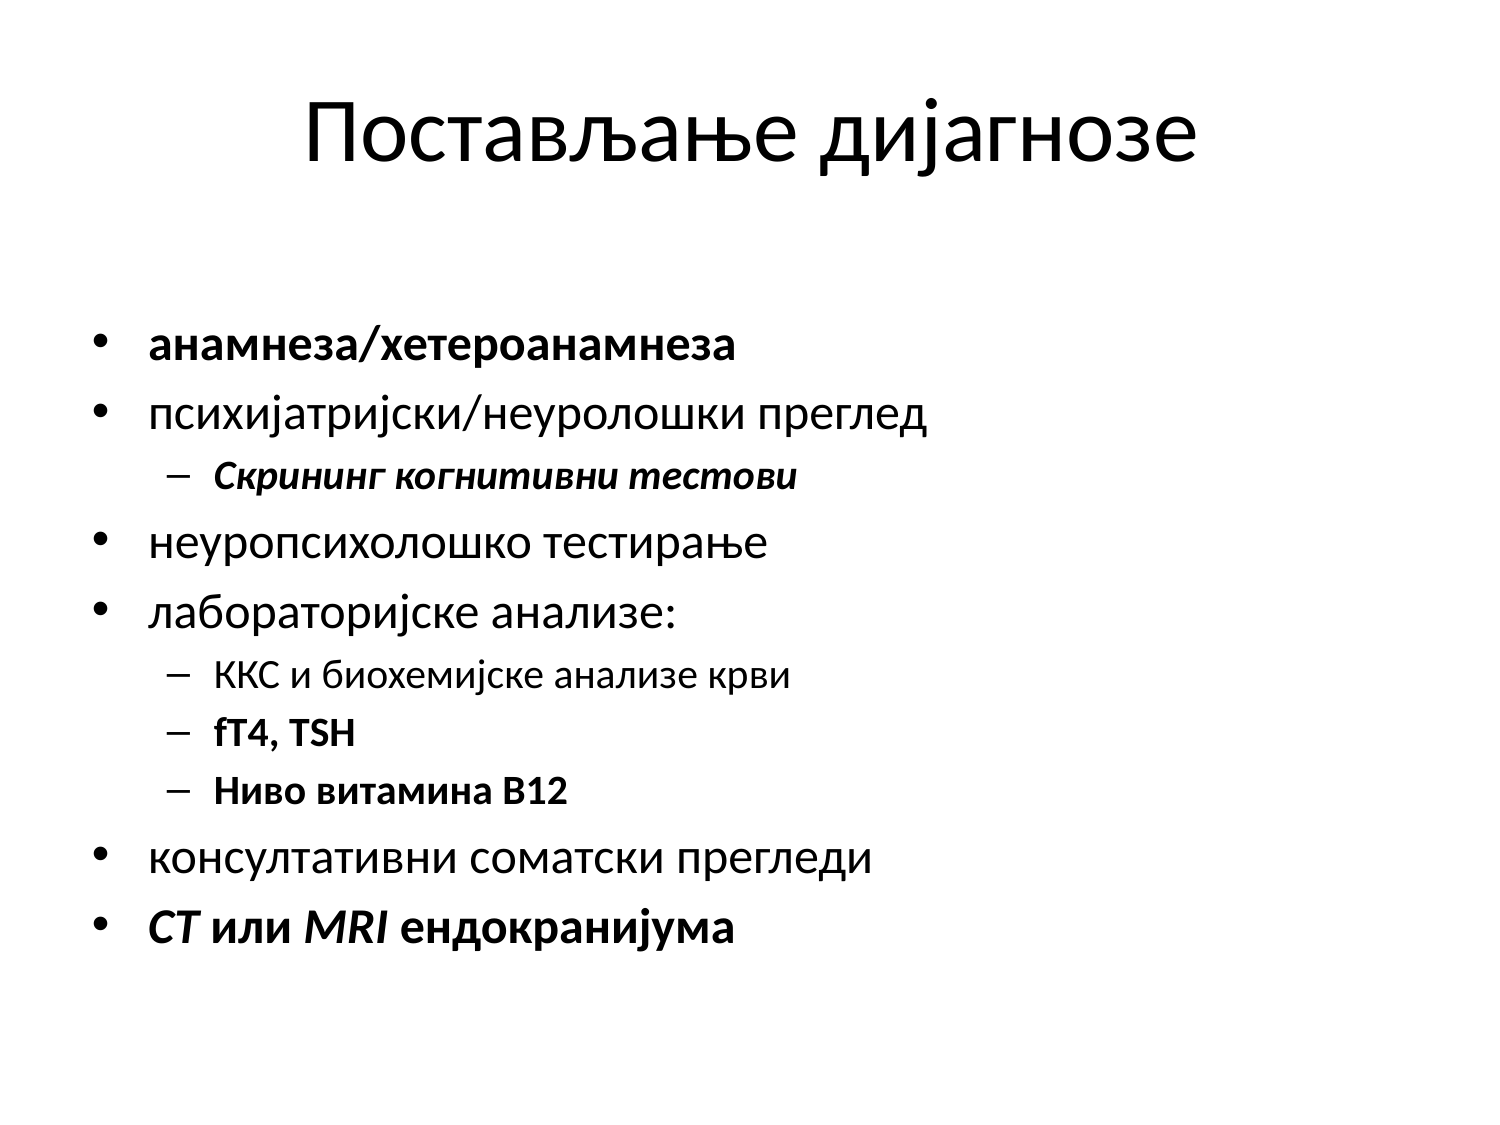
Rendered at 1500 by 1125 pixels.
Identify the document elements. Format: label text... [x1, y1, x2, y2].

title Постављање дијагнозе [76, 31, 1427, 219]
list анамнеза/хетероанамнеза психијатријски/неуролошки преглед Скрининг когнитивни тестови неуропсихолошко тестирање лабораторијске анализе: ККС и биохемијске анализе крви fT4, TSH Ниво витамина В12 консултативни соматски прегледи CT или MRI ендокранијума [76, 302, 1427, 1045]
